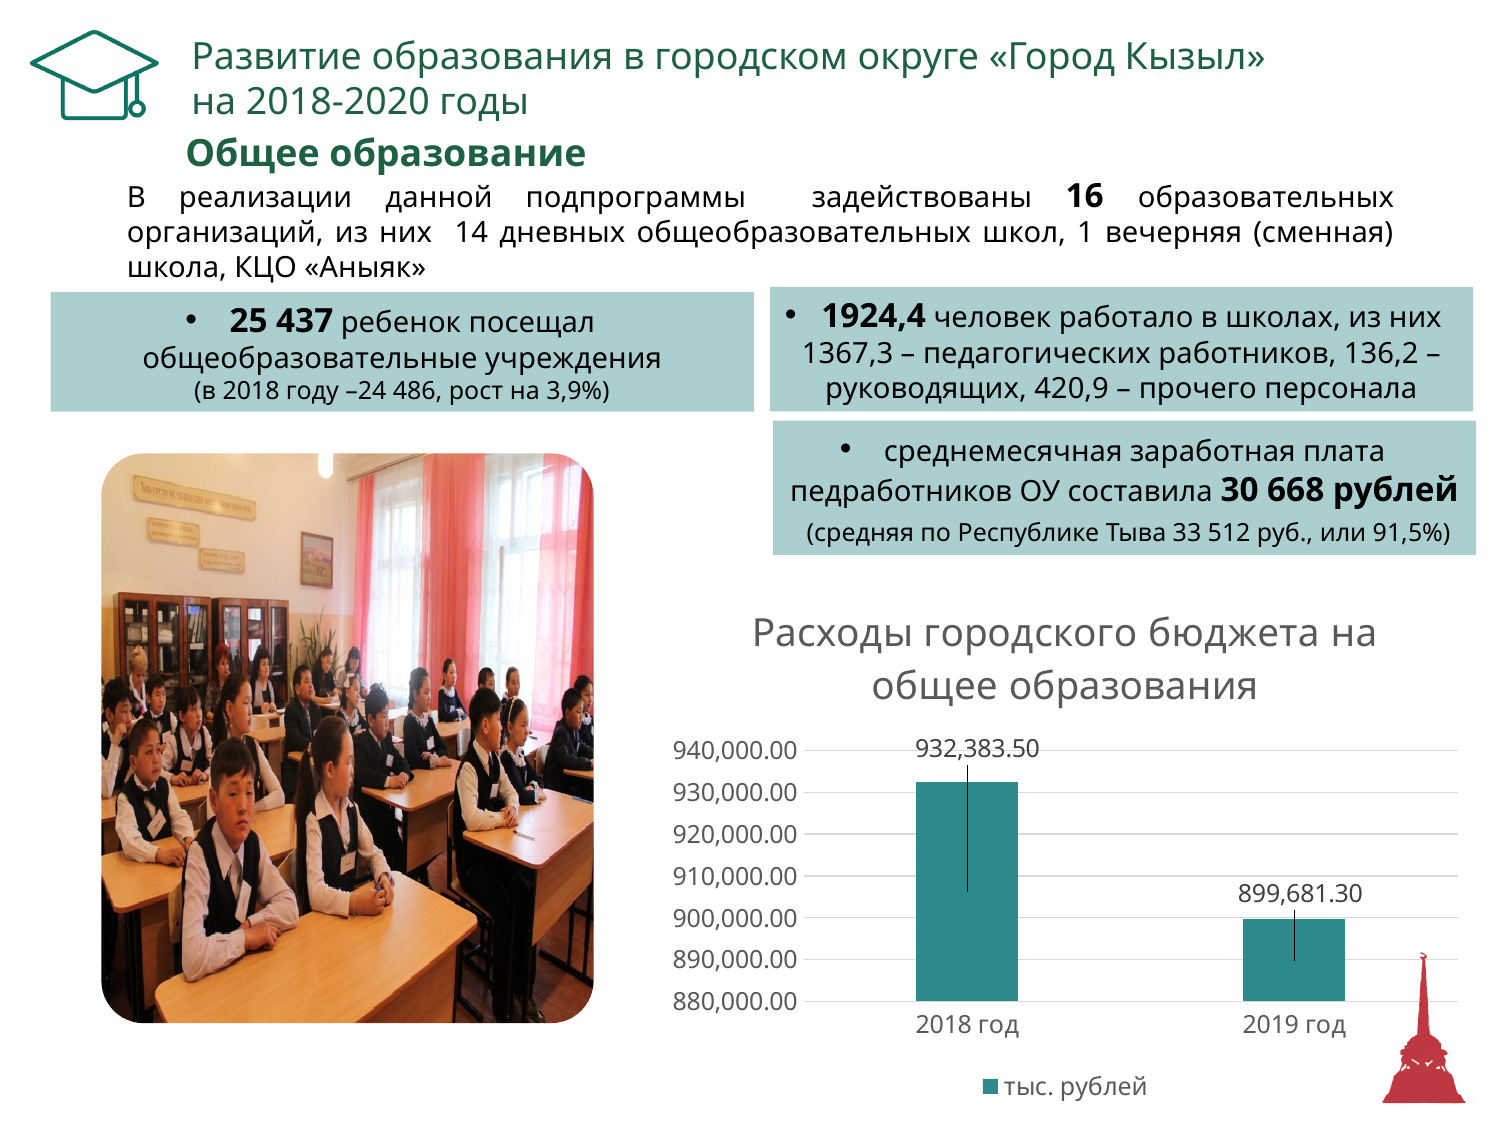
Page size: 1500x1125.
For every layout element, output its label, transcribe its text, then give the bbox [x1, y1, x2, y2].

picture [29, 0, 160, 166]
picture [101, 453, 594, 1024]
text_box среднемесячная заработная плата педработников ОУ составила 30 668 рублей (средняя по Республике Тыва 33 512 руб., или 91,5%) [773, 420, 1477, 556]
text_box Развитие образования в городском округе «Город Кызыл» на 2018-2020 годы [176, 24, 1306, 130]
text_box 1924,4 человек работало в школах, из них 1367,3 – педагогических работников, 136,2 – руководящих, 420,9 – прочего персонала [770, 286, 1474, 412]
chart [656, 574, 1475, 1110]
text_box Общее образование В реализации данной подпрограммы задействованы 16 образовательных организаций, из них 14 дневных общеобразовательных школ, 1 вечерняя (сменная) школа, КЦО «Аныяк» [112, 121, 1409, 291]
text_box 25 437 ребенок посещал общеобразовательные учреждения (в 2018 году –24 486, рост на 3,9%) [50, 292, 754, 412]
